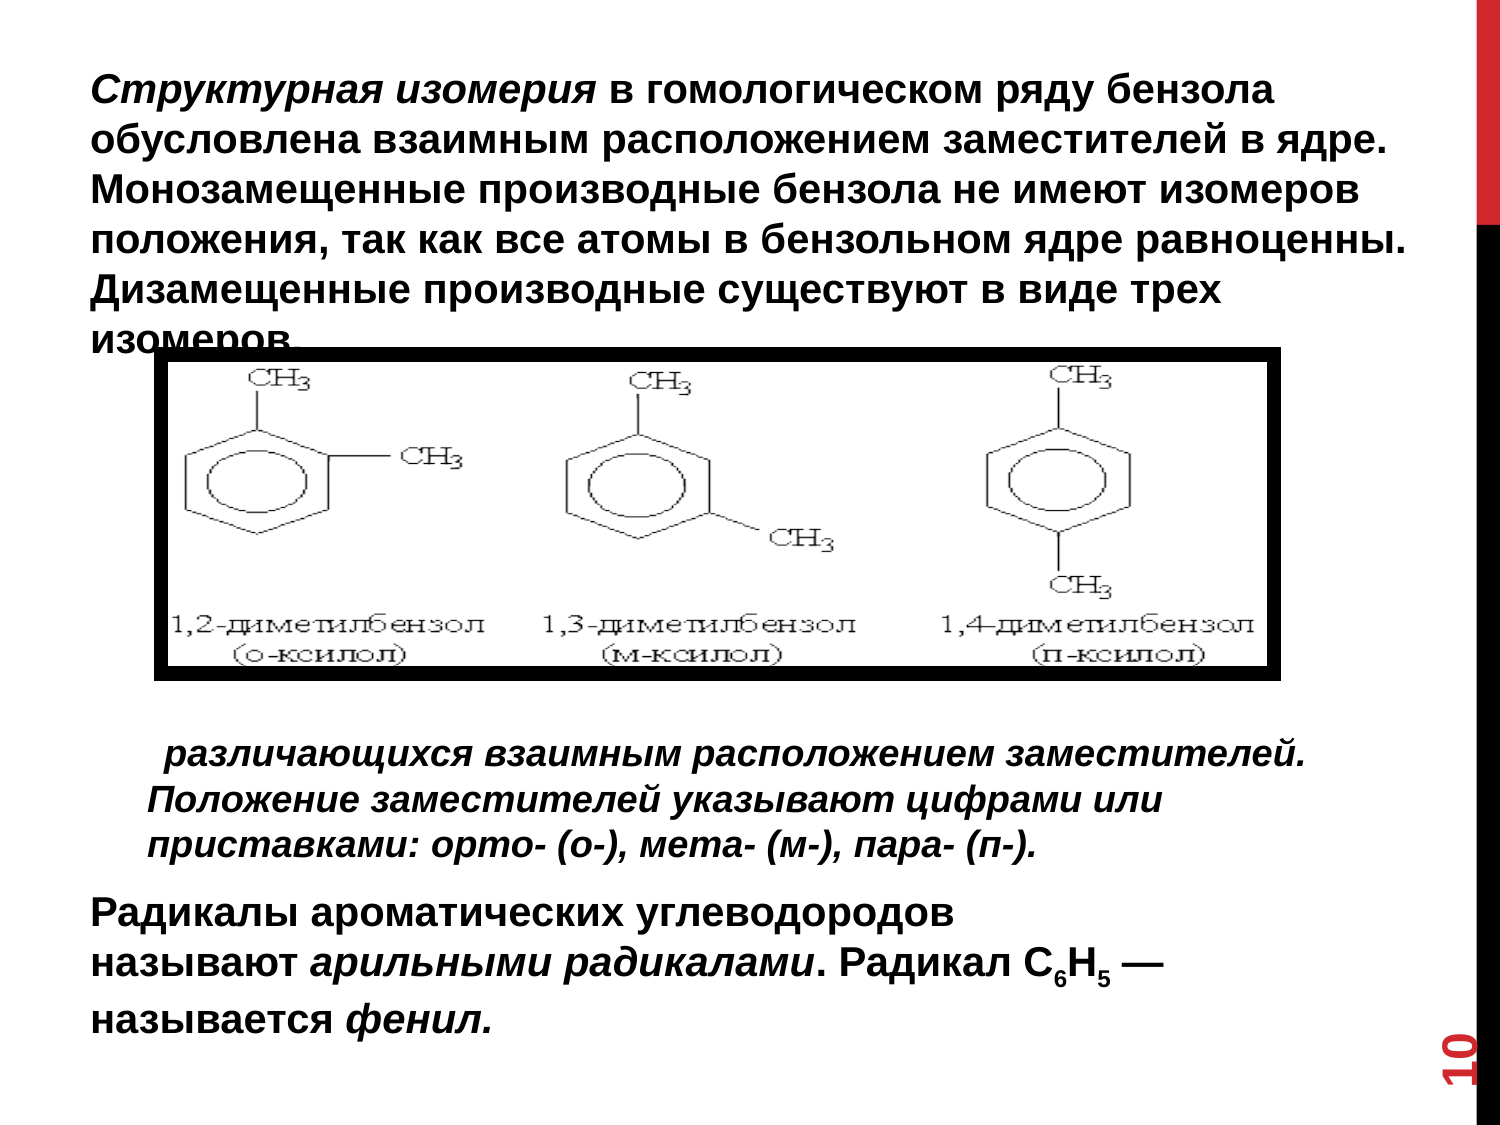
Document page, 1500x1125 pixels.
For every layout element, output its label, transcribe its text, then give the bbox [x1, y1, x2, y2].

slide_number 10 [1427, 887, 1488, 1104]
list Структурная изомерия в гомологическом ряду бензола обусловлена взаимным расположением заместителей в ядре. Монозамещенные производные бензола не имеют изомеров положения, так как все атомы в бензольном ядре равноценны. Дизамещенные производные существуют в виде трех изомеров, различающихся взаимным расположением заместителей. Положение заместителей указывают цифрами или приставками: орто- (о-), мета- (м-), пара- (п-). Радикалы ароматических углеводородов называют арильными радикалами. Радикал С6Н5 — называется фенил. [74, 54, 1426, 1059]
picture [167, 361, 1268, 667]
